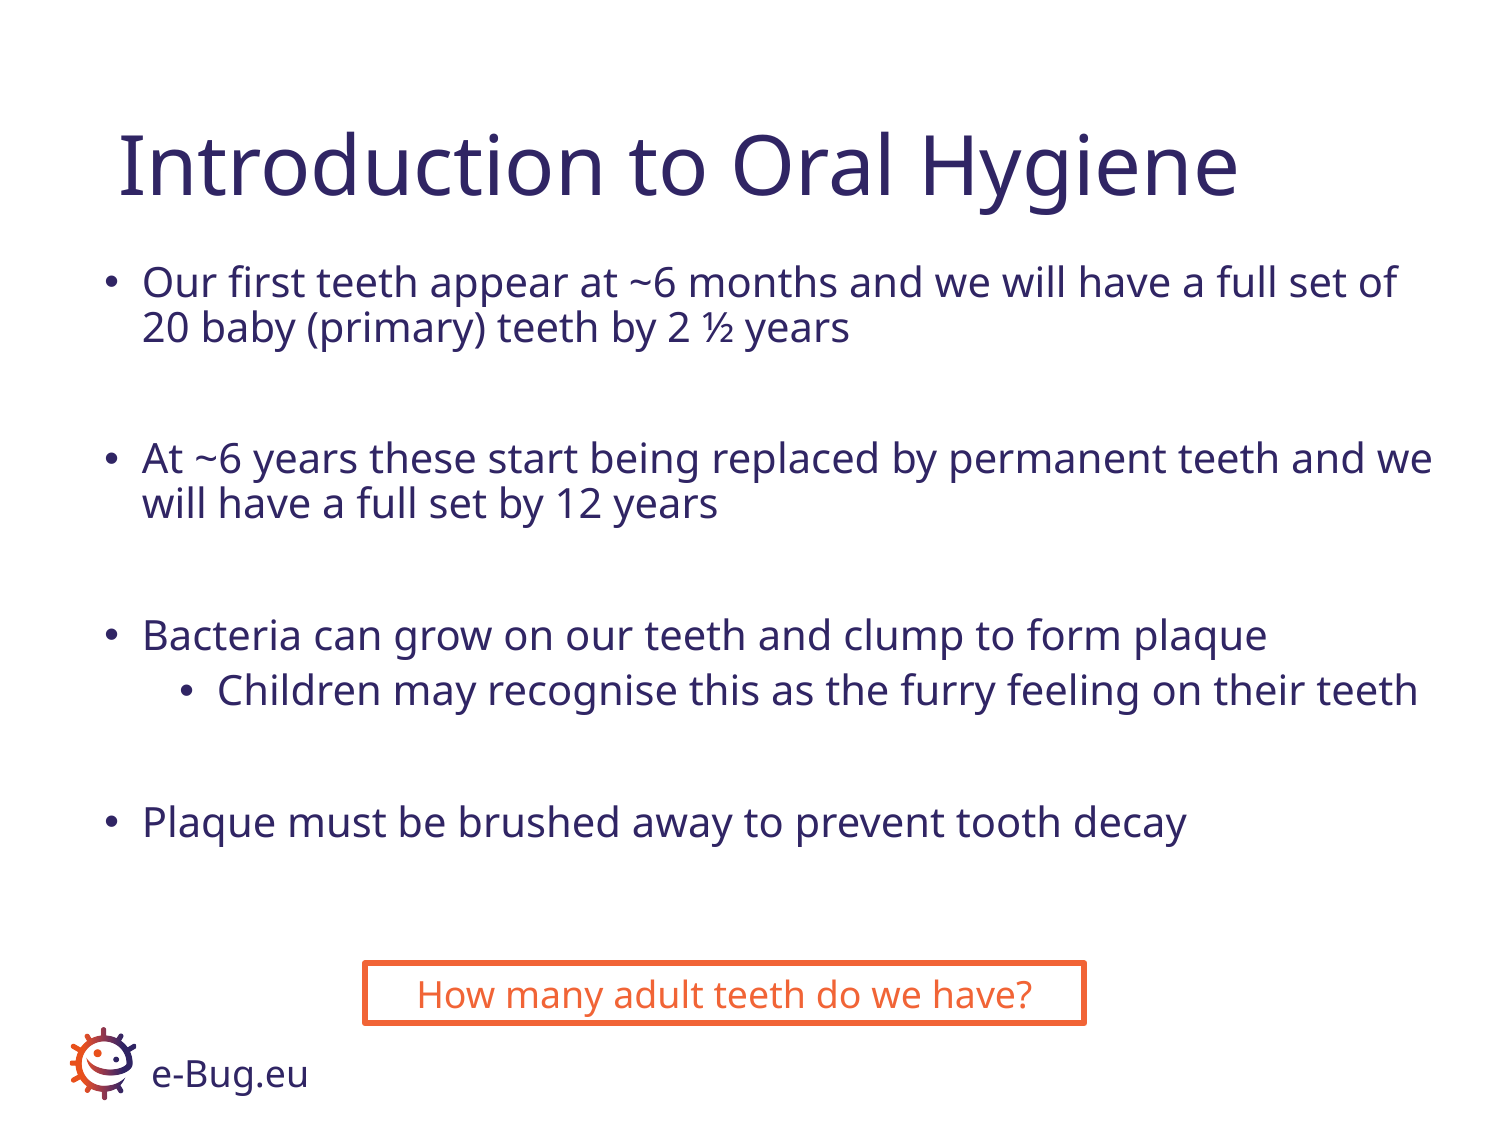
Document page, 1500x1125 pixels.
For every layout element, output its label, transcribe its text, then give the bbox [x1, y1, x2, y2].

picture [69, 1027, 137, 1103]
footer e-Bug.eu [136, 1042, 643, 1103]
title Introduction to Oral Hygiene [103, 59, 1325, 253]
text_box How many adult teeth do we have? [364, 963, 1085, 1024]
list Our first teeth appear at ~6 months and we will have a full set of 20 baby (primary) teeth by 2 ½ years At ~6 years these start being replaced by permanent teeth and we will have a full set by 12 years Bacteria can grow on our teeth and clump to form plaque Children may recognise this as the furry feeling on their teeth Plaque must be brushed away to prevent tooth decay [89, 253, 1461, 964]
